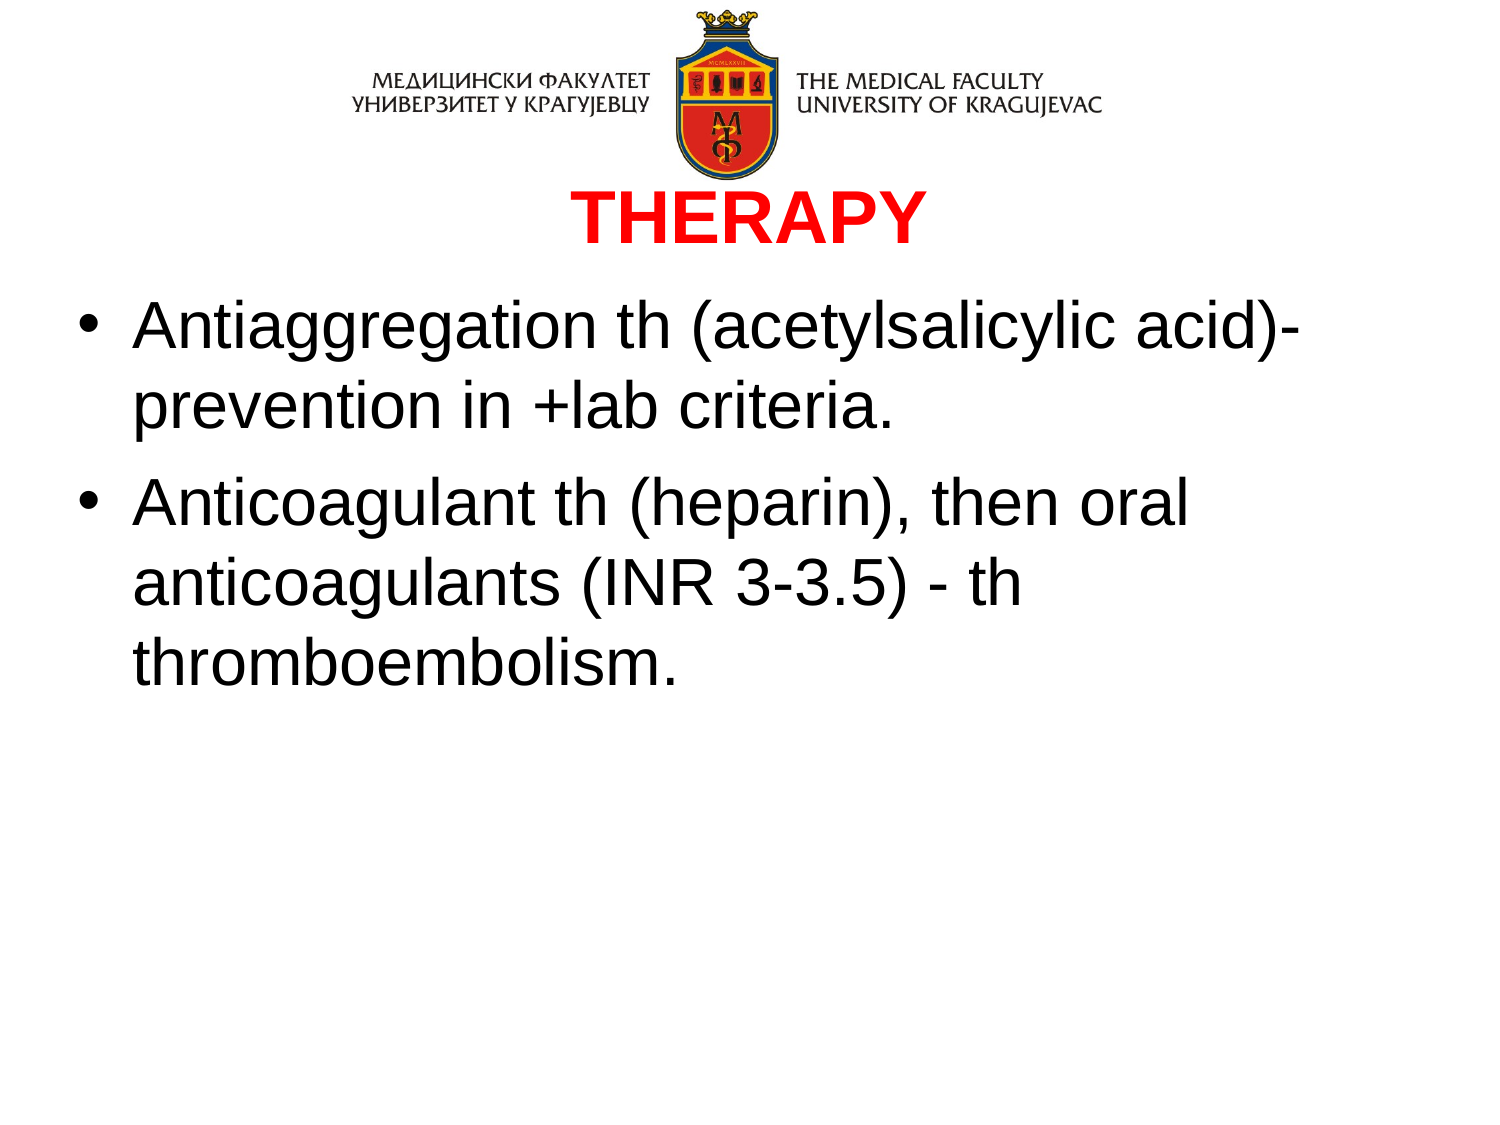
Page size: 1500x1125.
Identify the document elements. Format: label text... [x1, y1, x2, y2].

text_box Antiaggregation th (acetylsalicylic acid)-prevention in +lab criteria. Anticoagulant th (heparin), then oral anticoagulants (INR 3-3.5) - th thromboembolism. [62, 274, 1425, 800]
text_box THERAPY [74, 160, 1425, 267]
picture [328, 0, 1125, 160]
